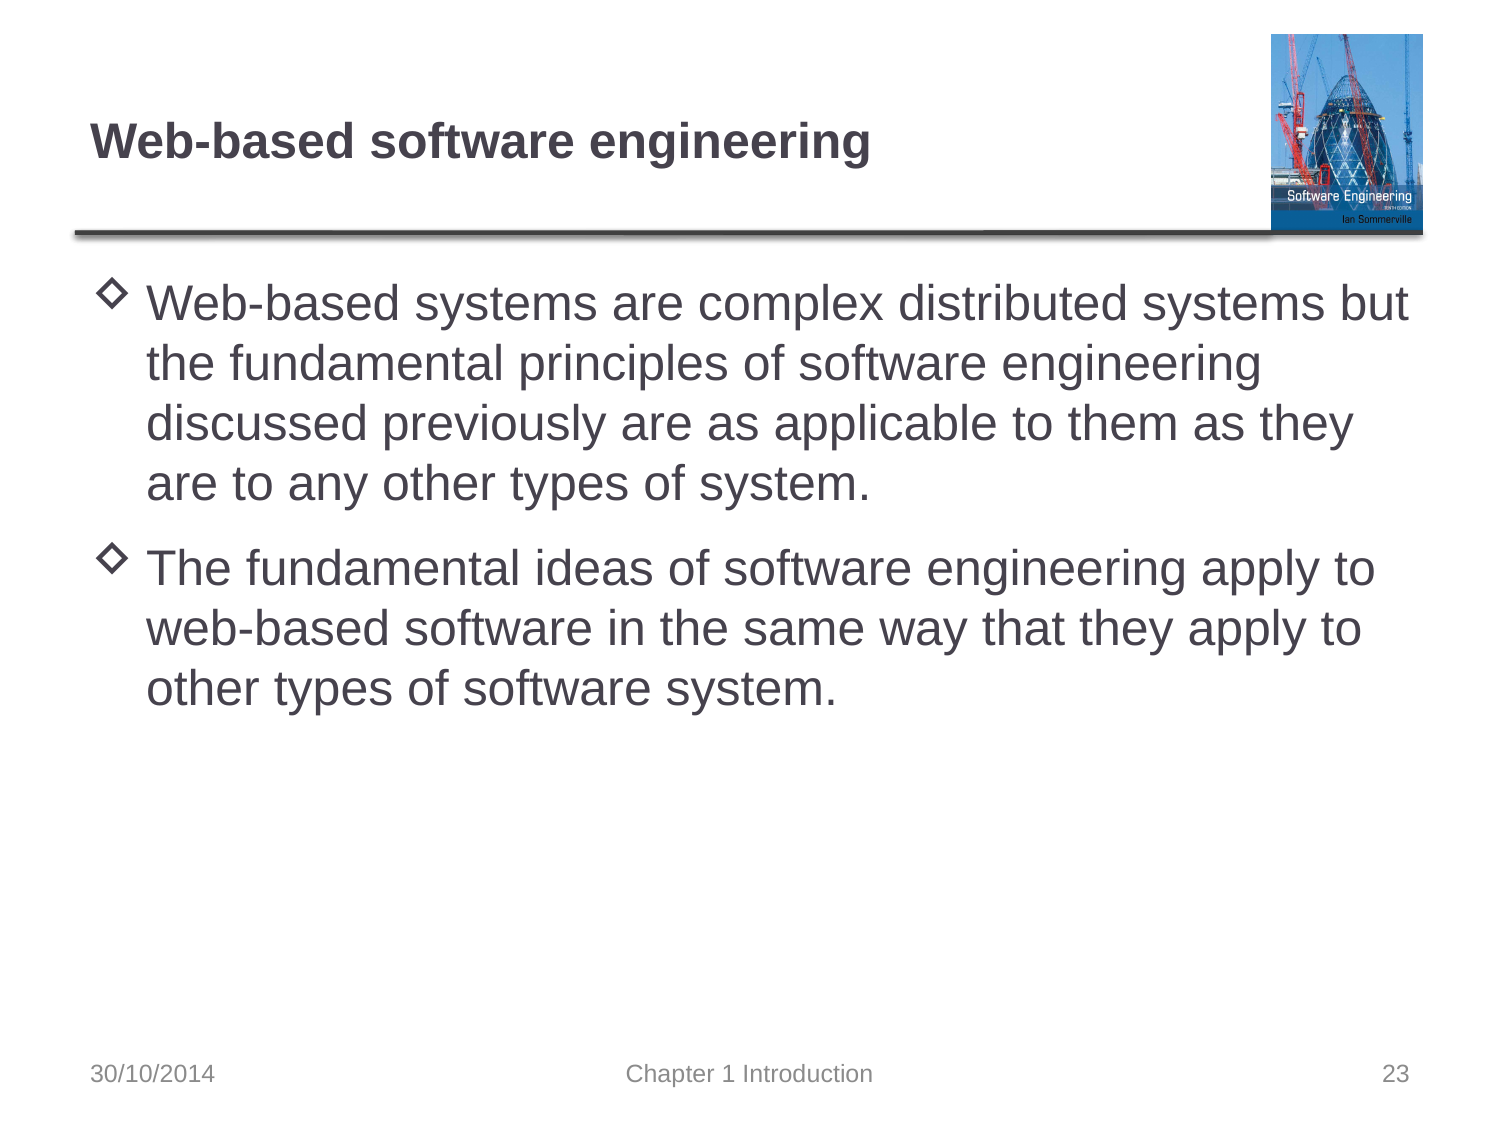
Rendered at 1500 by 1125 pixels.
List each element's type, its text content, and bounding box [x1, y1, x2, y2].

list Web-based systems are complex distributed systems but the fundamental principles of software engineering discussed previously are as applicable to them as they are to any other types of system. The fundamental ideas of software engineering apply to web-based software in the same way that they apply to other types of software system. [75, 262, 1425, 1005]
slide_number 23 [1074, 1042, 1425, 1103]
picture [1271, 34, 1423, 230]
footer Chapter 1 Introduction [512, 1042, 988, 1103]
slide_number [75, 1042, 425, 1103]
title Web-based software engineering [74, 44, 1272, 233]
